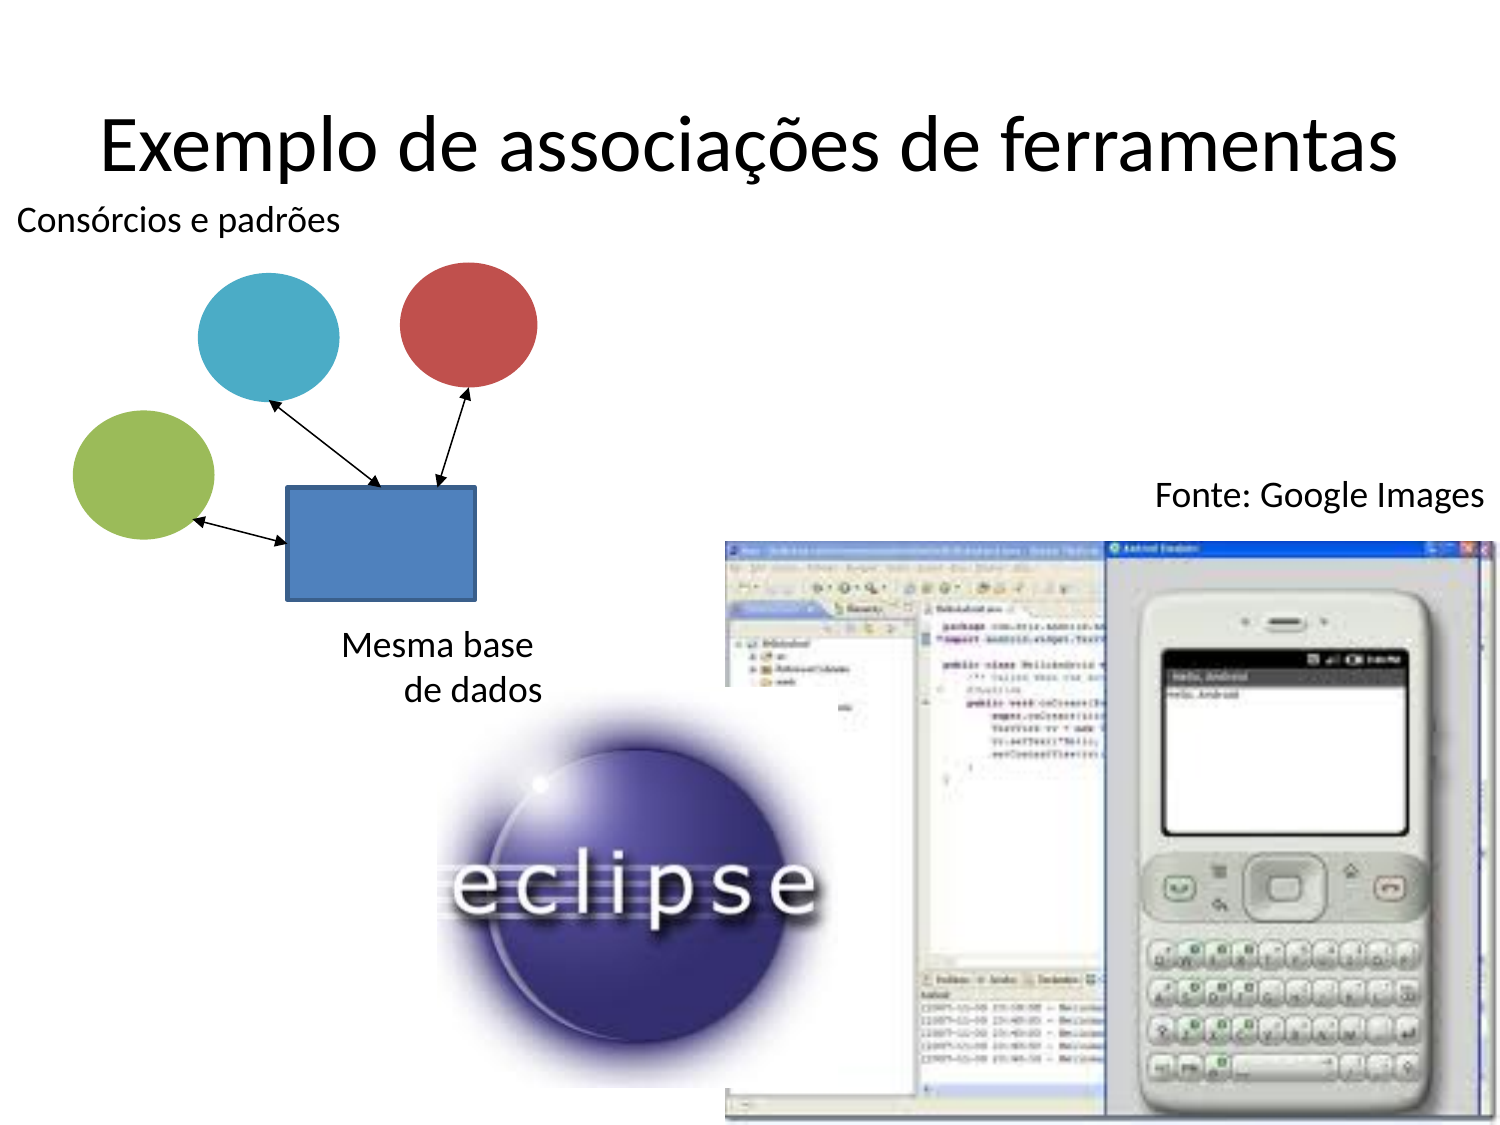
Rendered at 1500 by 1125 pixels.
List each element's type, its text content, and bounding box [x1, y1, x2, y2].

picture [437, 541, 1500, 1125]
text_box [197, 272, 340, 402]
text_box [192, 518, 288, 544]
title Exemplo de associações de ferramentas [75, 45, 1425, 233]
text_box [397, 260, 540, 390]
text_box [437, 387, 469, 488]
text_box Consórcios e padrões [1, 187, 356, 248]
text_box [285, 485, 477, 602]
text_box [72, 410, 215, 540]
text_box Mesma base de dados [326, 612, 558, 718]
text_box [268, 399, 382, 488]
text_box Fonte: Google Images [974, 462, 1500, 523]
